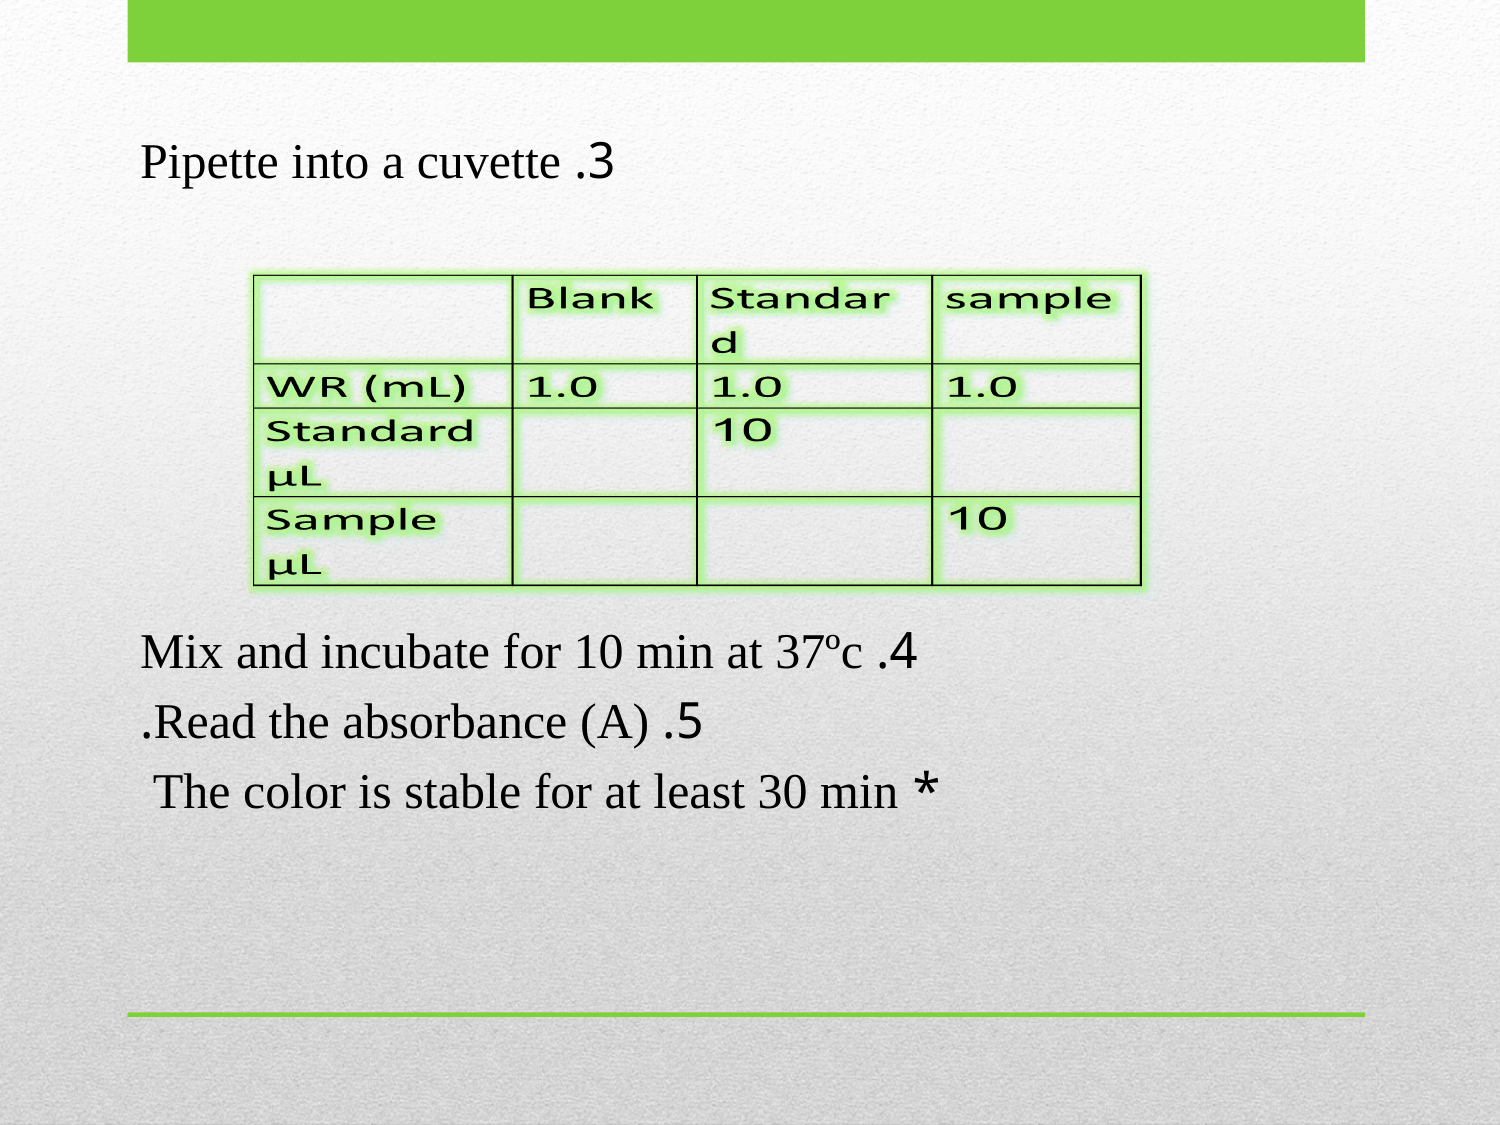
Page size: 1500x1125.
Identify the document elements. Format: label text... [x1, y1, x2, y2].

picture [253, 266, 1143, 603]
list 3. Pipette into a cuvette 4. Mix and incubate for 10 min at 37ºc 5. Read the absorbance (A). * The color is stable for at least 30 min [125, 0, 1363, 1000]
